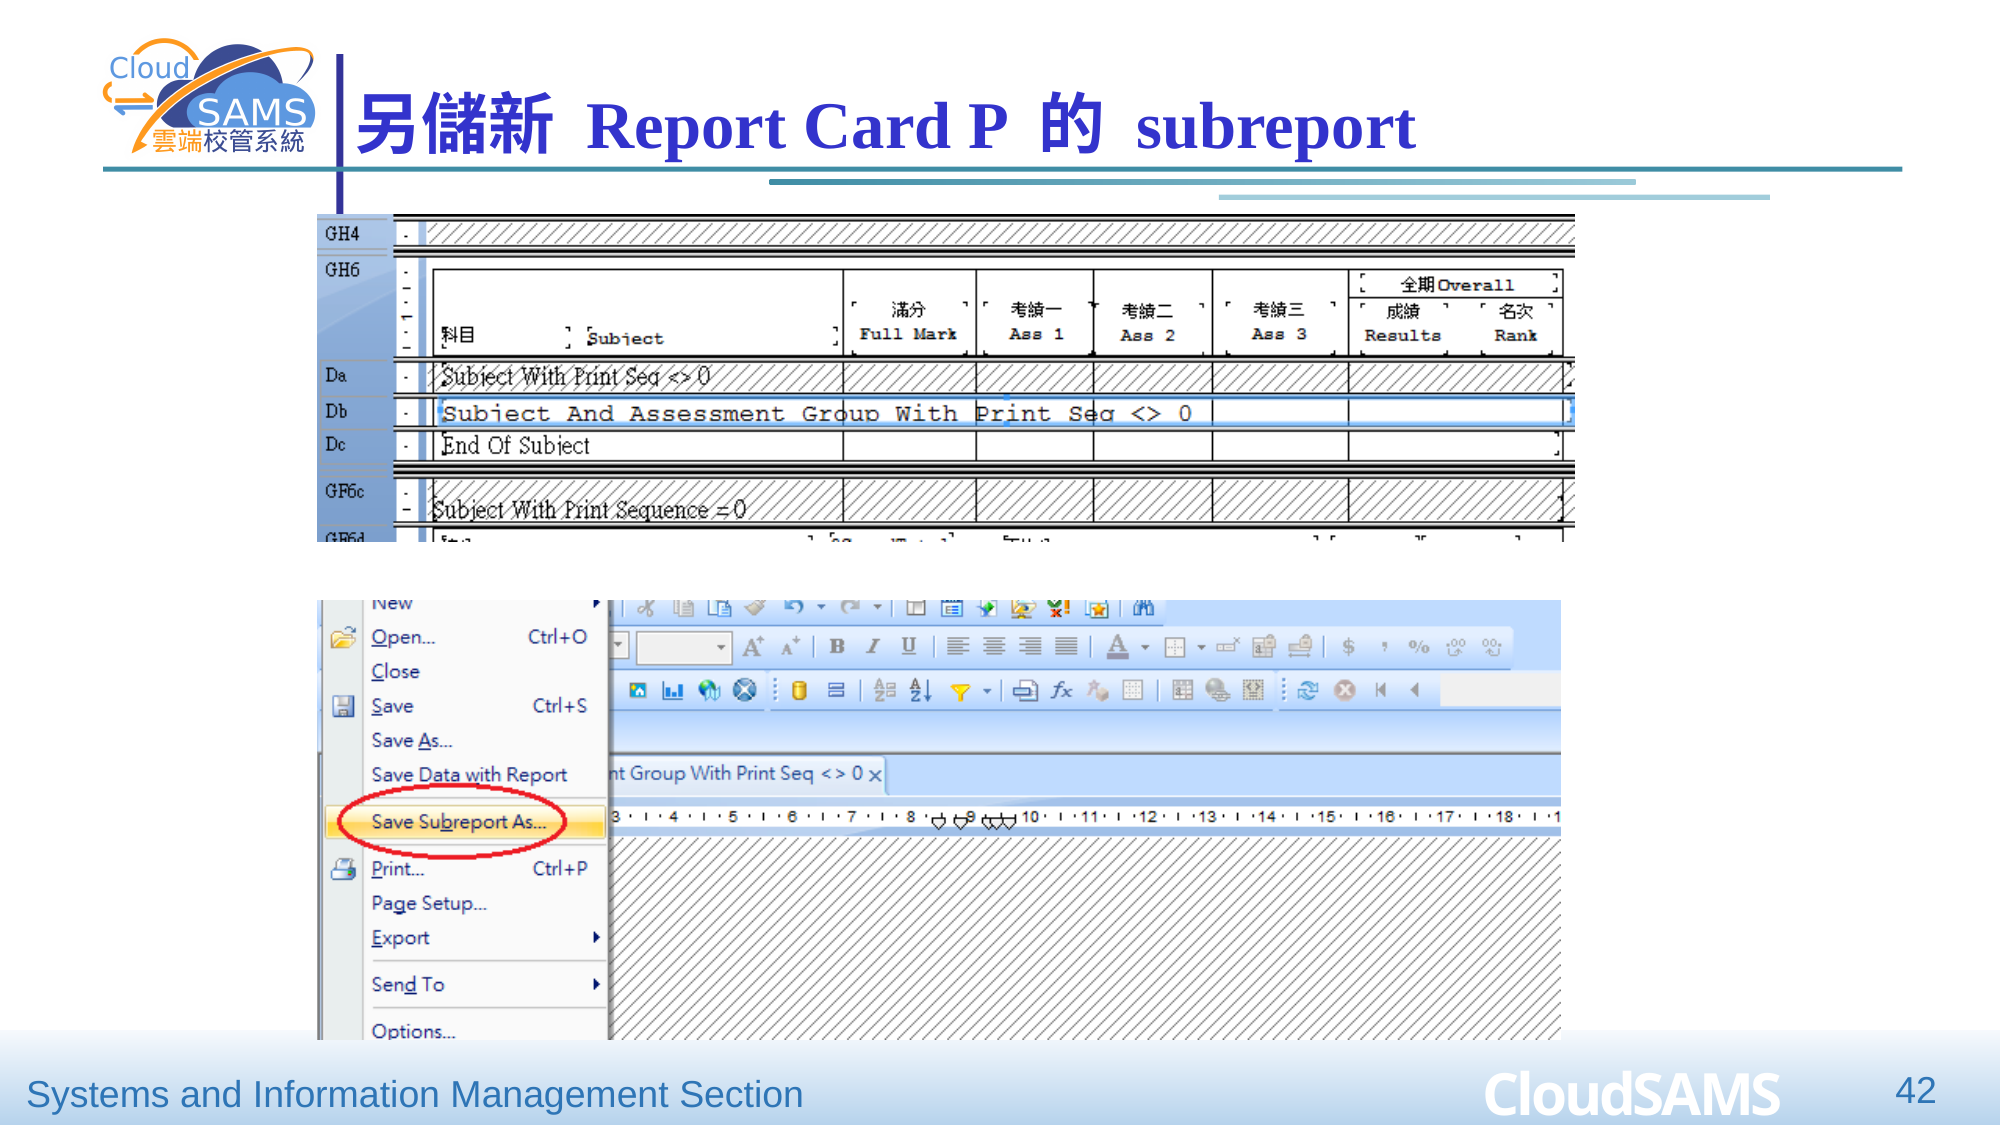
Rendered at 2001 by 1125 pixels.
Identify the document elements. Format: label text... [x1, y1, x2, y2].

picture [317, 600, 1561, 1041]
picture [87, 7, 349, 175]
slide_number 42 [1755, 1059, 1952, 1125]
picture [317, 214, 1575, 542]
title 另儲新 Report Card P 的 subreport [340, 44, 1907, 170]
